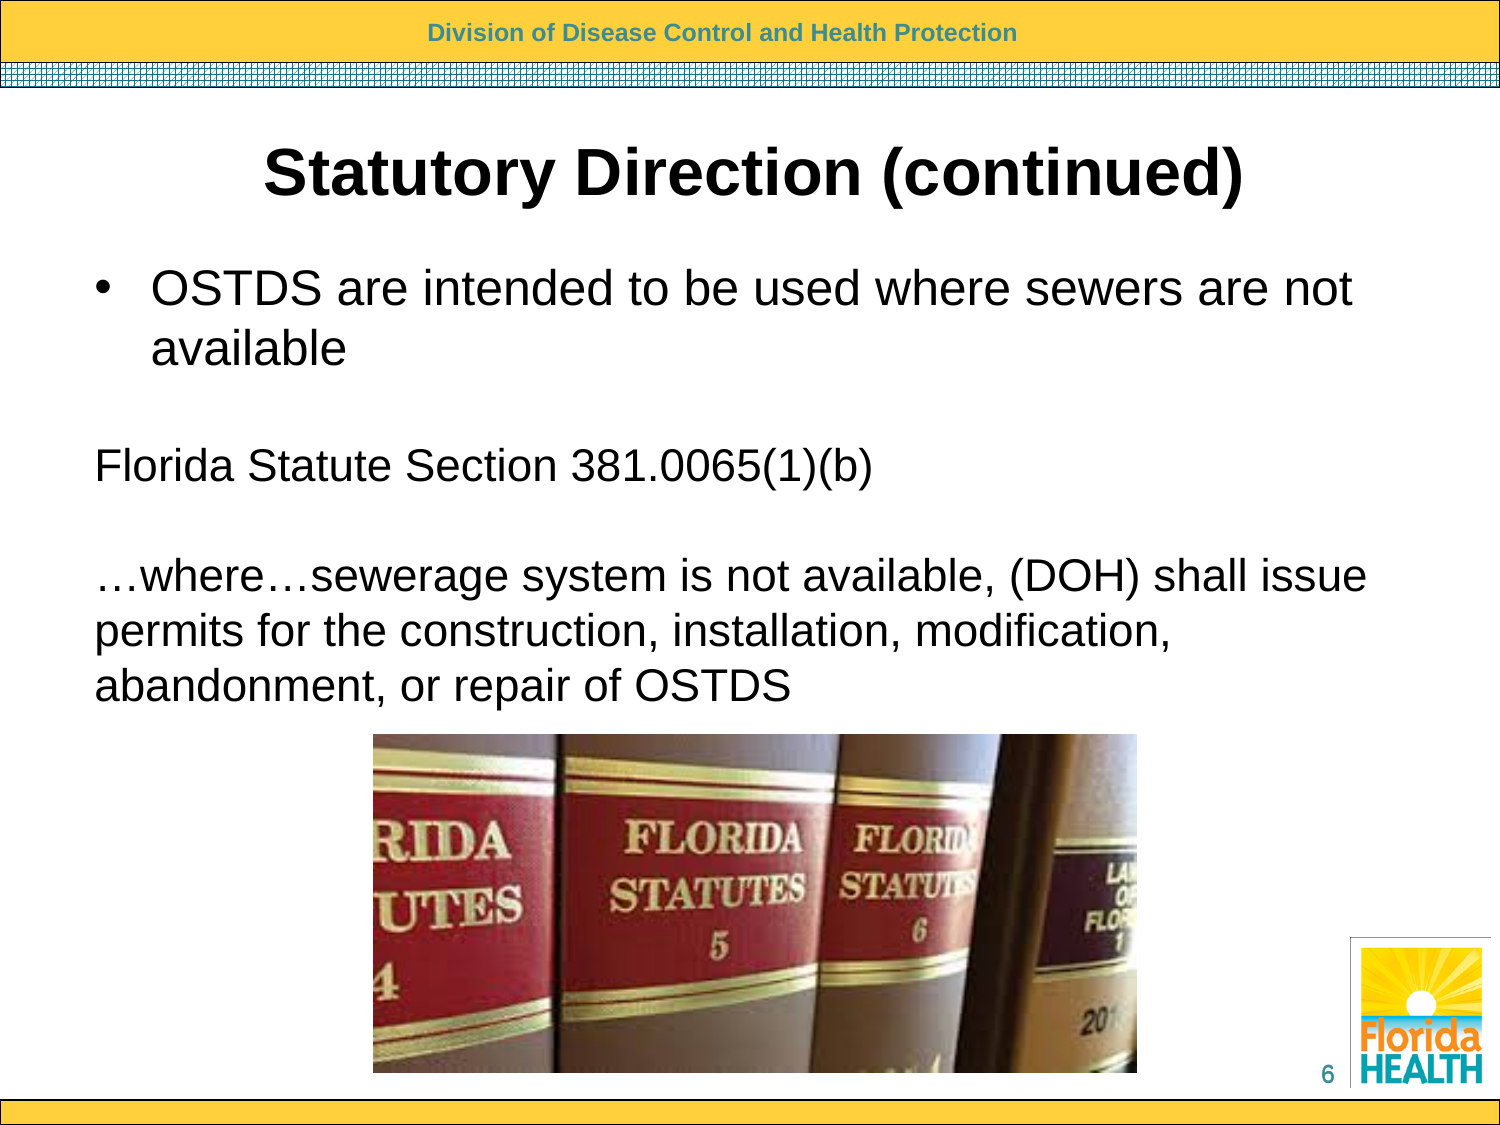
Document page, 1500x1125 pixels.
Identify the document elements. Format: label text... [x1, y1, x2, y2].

picture [1350, 937, 1491, 1088]
picture [372, 733, 1137, 1073]
text_box OSTDS are intended to be used where sewers are not available Florida Statute Section 381.0065(1)(b) …where…sewerage system is not available, (DOH) shall issue permits for the construction, installation, modification, abandonment, or repair of OSTDS [79, 248, 1475, 719]
slide_number 6 [1074, 1042, 1350, 1103]
title Statutory Direction (continued) [79, 111, 1430, 227]
